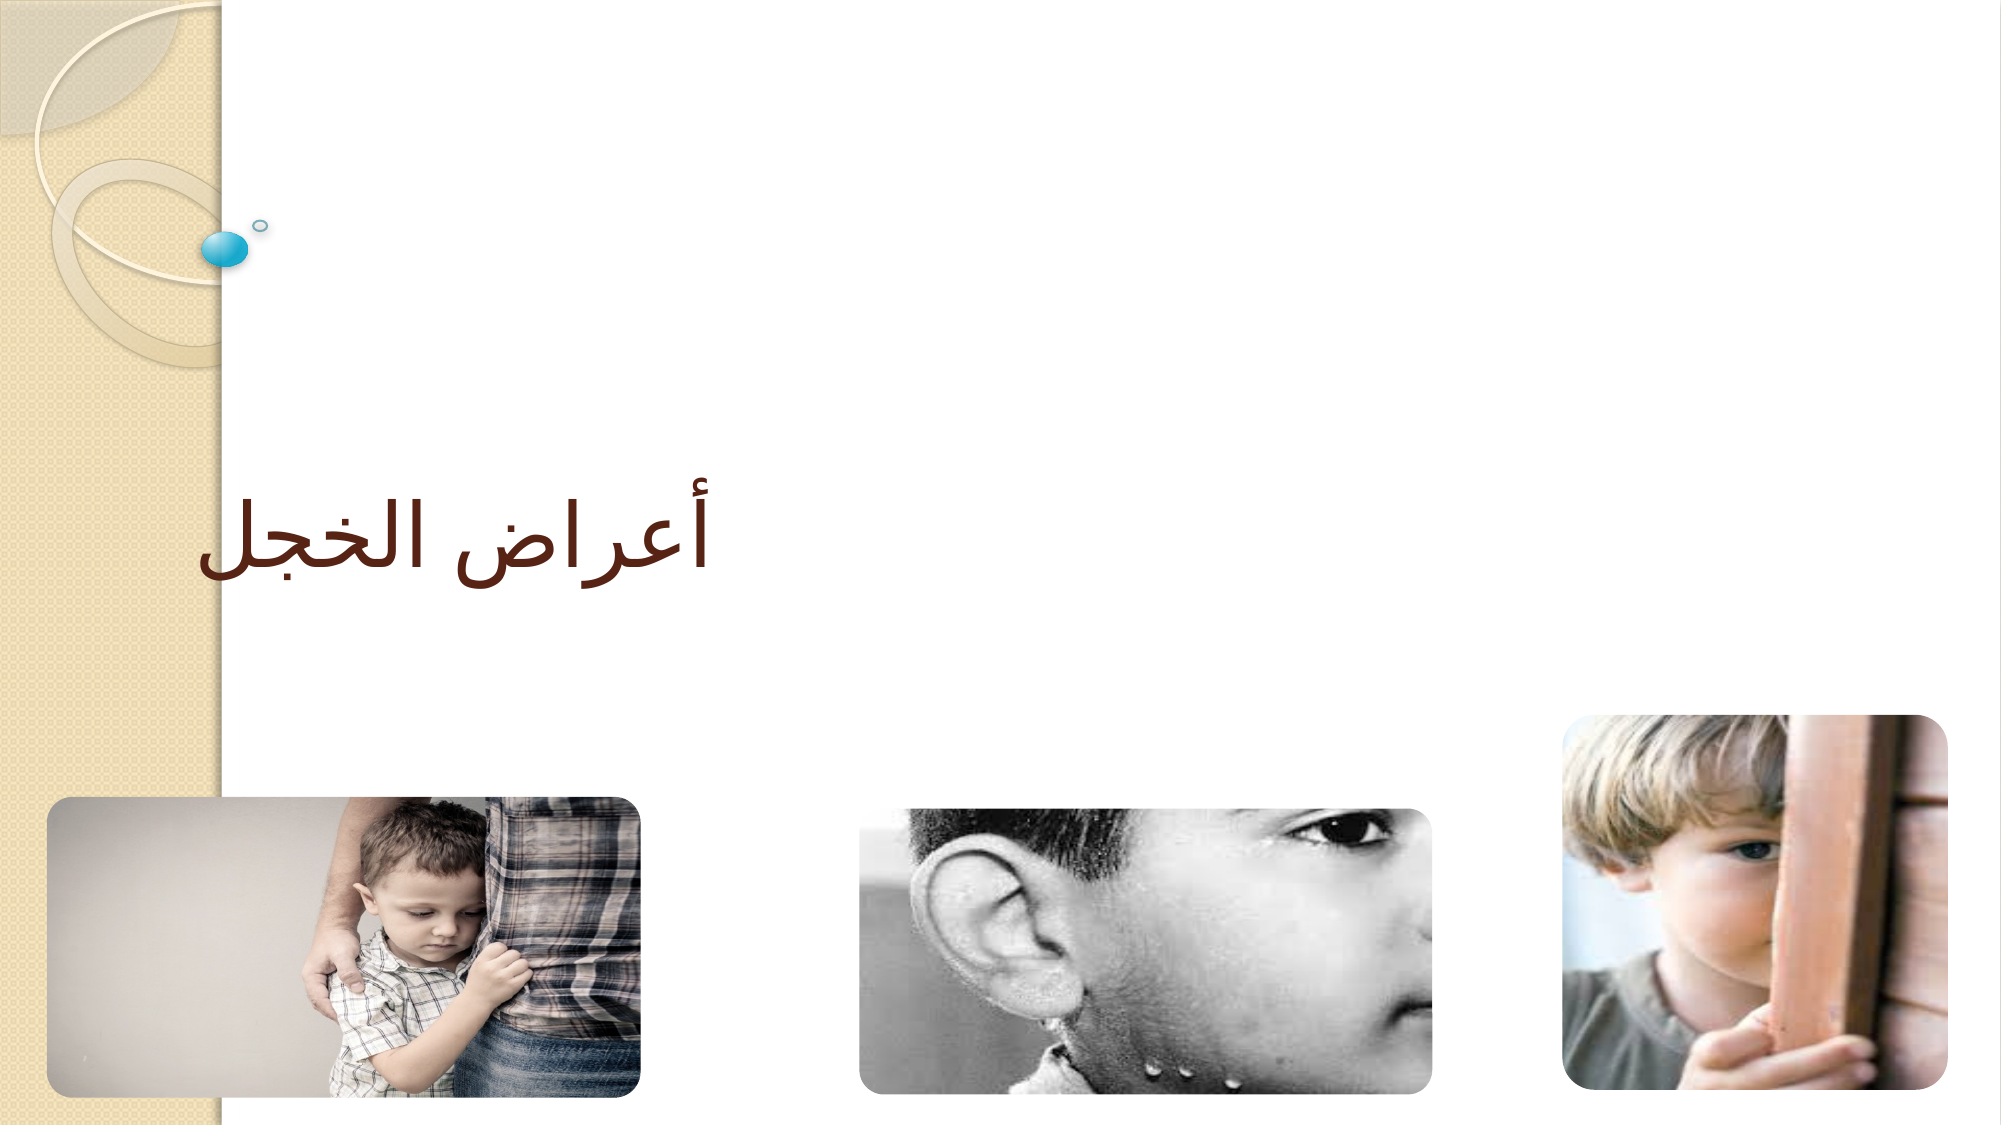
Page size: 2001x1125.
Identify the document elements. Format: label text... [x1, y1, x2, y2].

picture [46, 796, 641, 1098]
picture [859, 808, 1433, 1095]
title أعراض الخجل [156, 351, 1857, 593]
picture [1562, 714, 1949, 1091]
